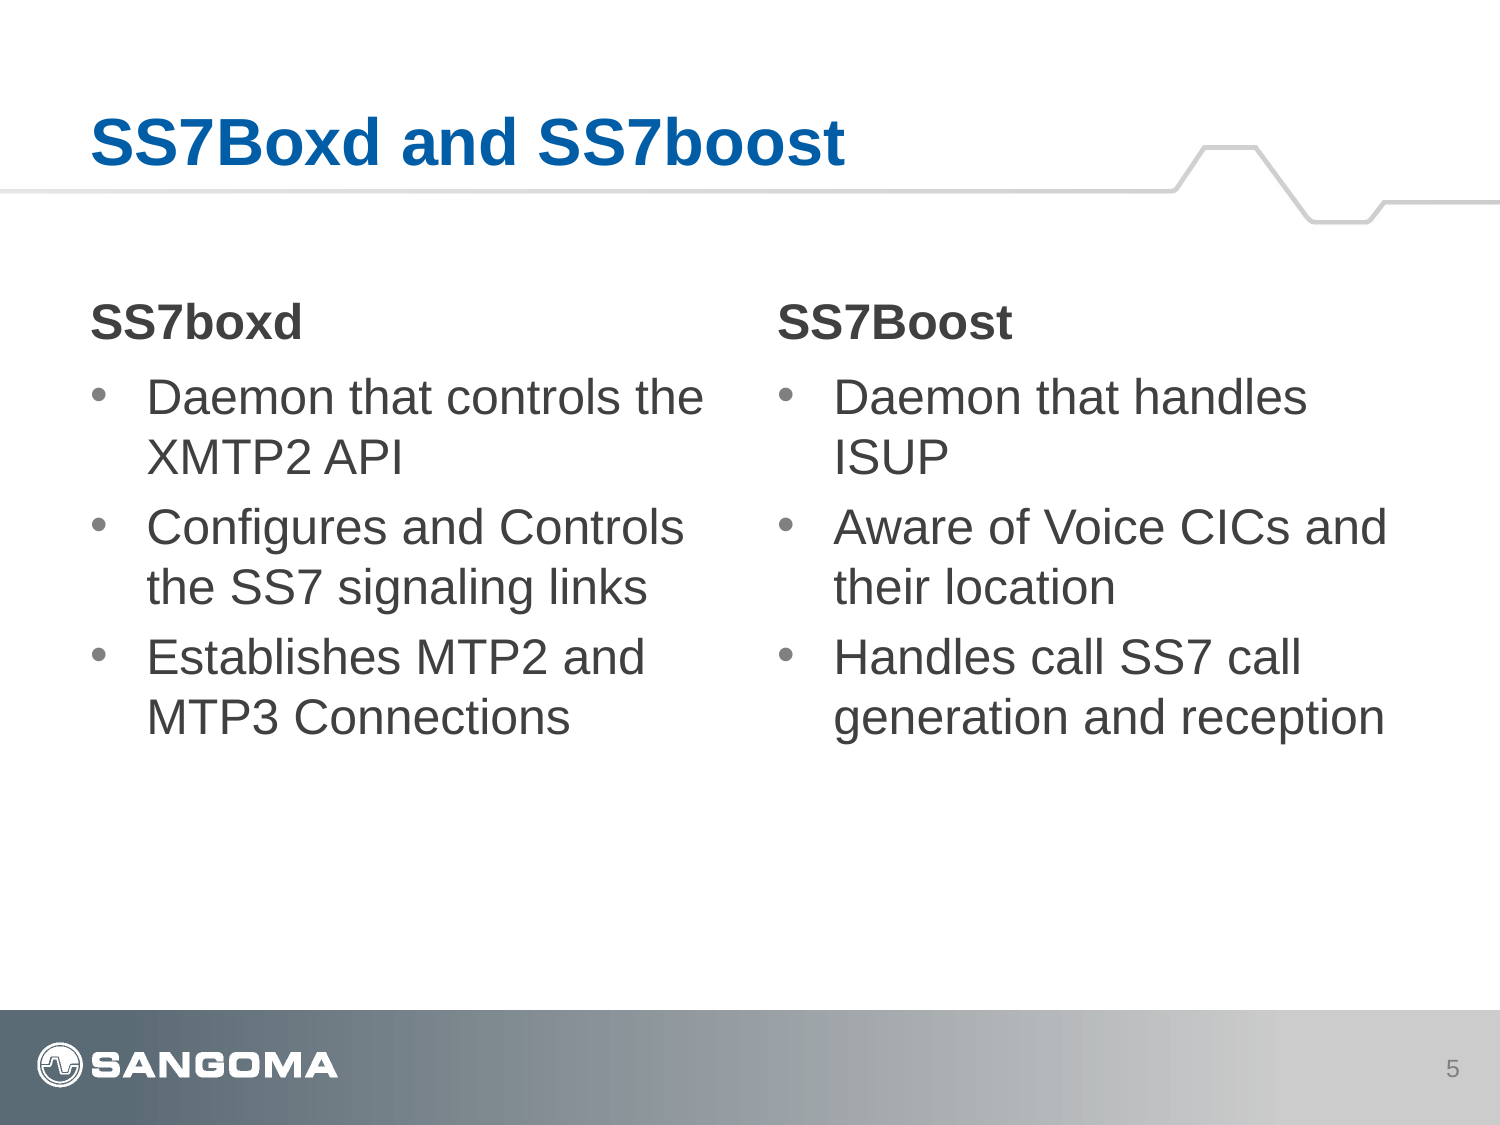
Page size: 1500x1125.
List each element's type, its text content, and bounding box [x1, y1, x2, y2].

list Daemon that handles ISUP Aware of Voice CICs and their location Handles call SS7 call generation and reception [761, 356, 1425, 1005]
list Daemon that controls the XMTP2 API Configures and Controls the SS7 signaling links Establishes MTP2 and MTP3 Connections [75, 356, 738, 1005]
title SS7Boxd and SS7boost [75, 45, 1425, 233]
list SS7Boost [761, 251, 1425, 356]
slide_number 5 [1387, 1037, 1475, 1098]
picture [0, 0, 1500, 1125]
list SS7boxd [75, 251, 738, 356]
